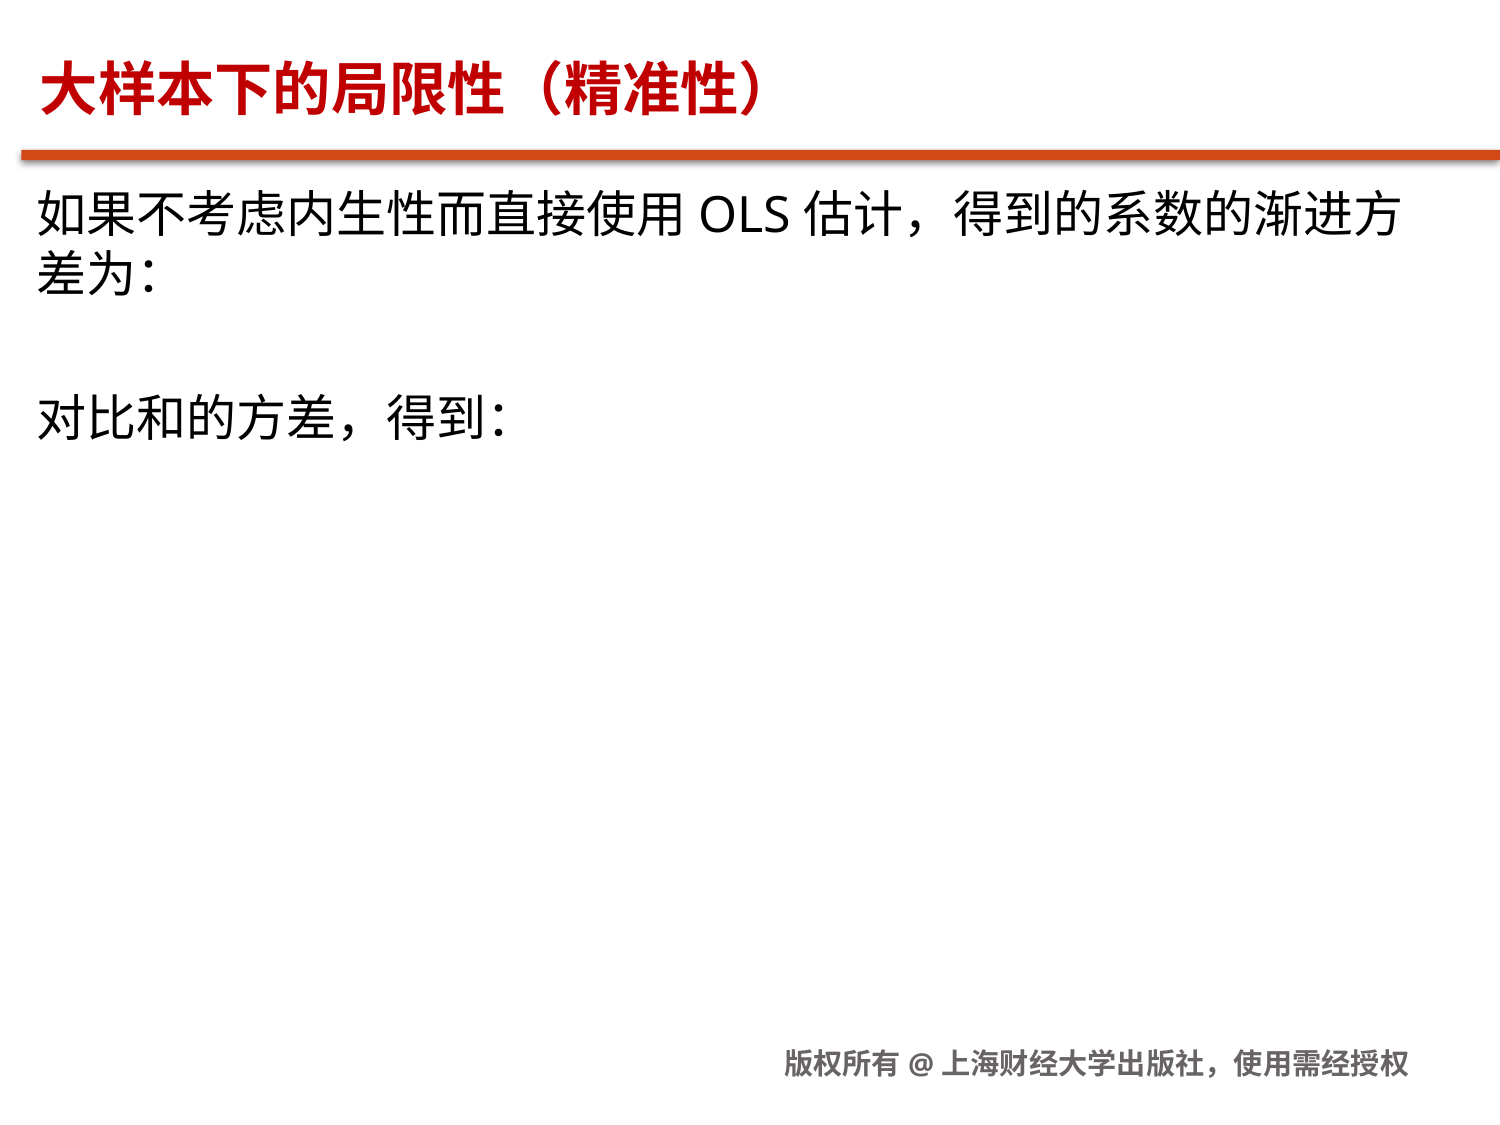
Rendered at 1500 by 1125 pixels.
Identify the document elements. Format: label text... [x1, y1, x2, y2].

footer 版权所有@上海财经大学出版社，使用需经授权 [690, 1025, 1500, 1100]
title 大样本下的局限性（精准性） [24, 50, 1450, 138]
